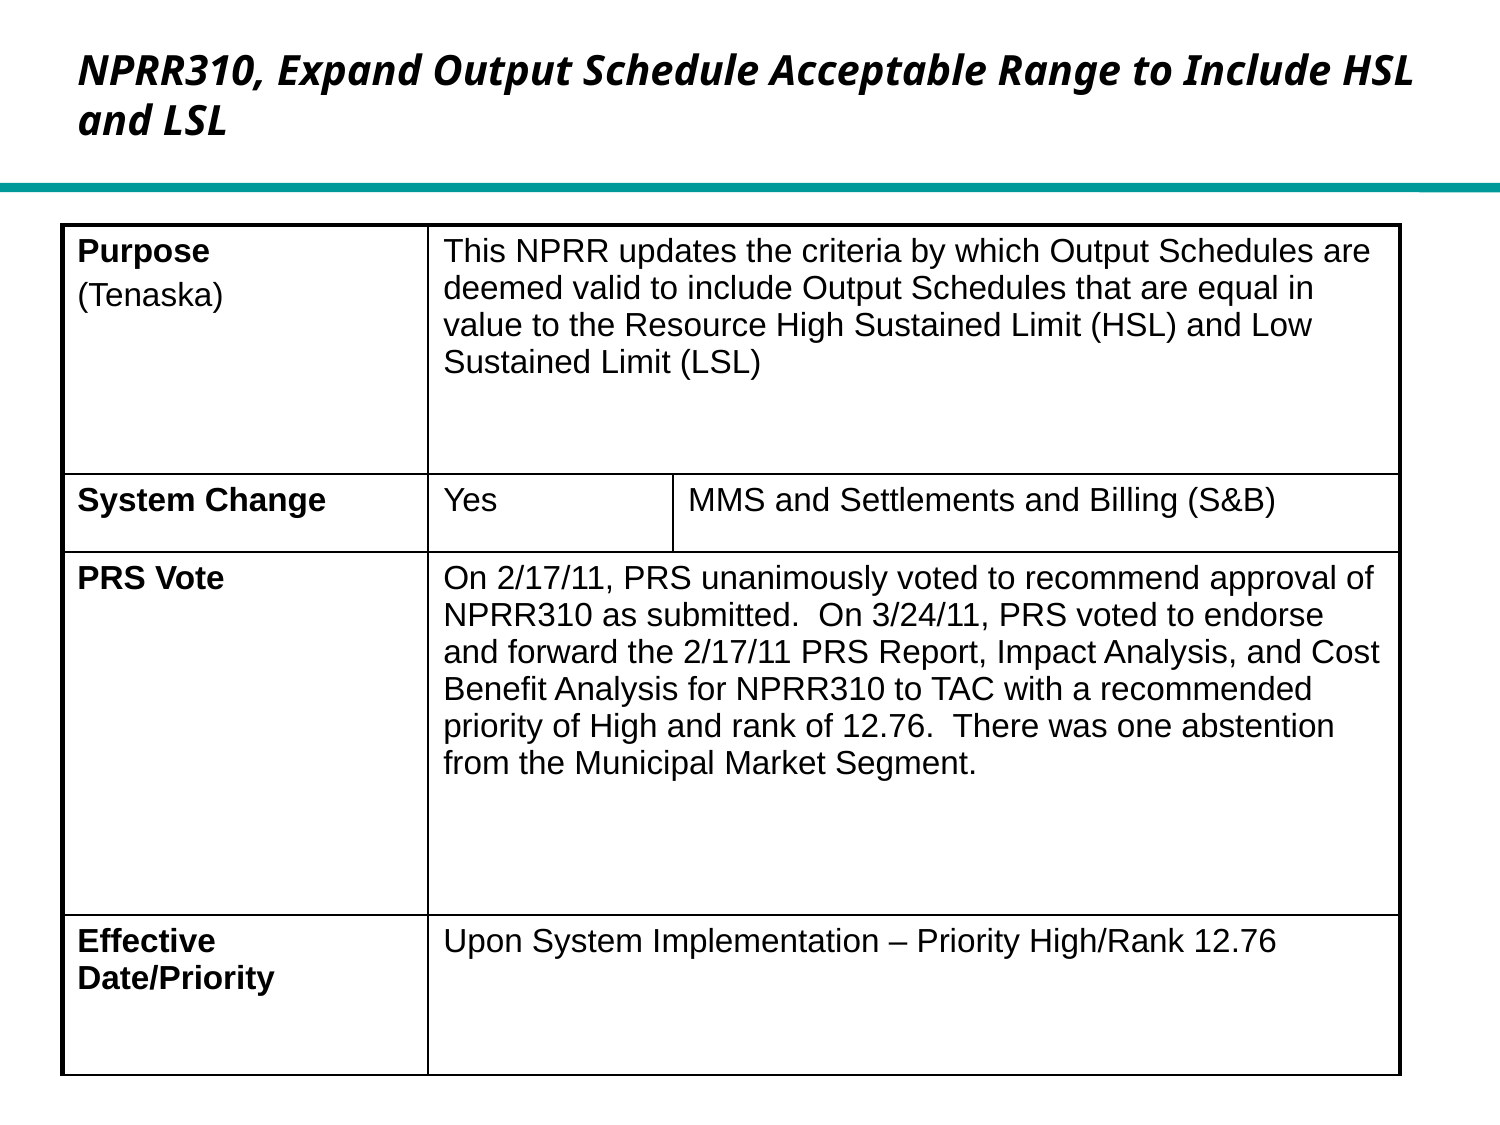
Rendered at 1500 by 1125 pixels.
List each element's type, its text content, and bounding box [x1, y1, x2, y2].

table_cell MMS and Settlements and Billing (S&B) [674, 475, 1398, 551]
table_cell PRS Vote [65, 553, 427, 914]
table_cell Yes [429, 475, 672, 551]
table_cell System Change [65, 475, 427, 551]
table_header Purpose (Tenaska) [65, 227, 427, 473]
table_cell On 2/17/11, PRS unanimously voted to recommend approval of NPRR310 as submitted. On 3/24/11, PRS voted to endorse and forward the 2/17/11 PRS Report, Impact Analysis, and Cost Benefit Analysis for NPRR310 to TAC with a recommended priority of High and rank of 12.76. There was one abstention from the Municipal Market Segment. [429, 553, 1398, 914]
table_header This NPRR updates the criteria by which Output Schedules are deemed valid to include Output Schedules that are equal in value to the Resource High Sustained Limit (HSL) and Low Sustained Limit (LSL) [429, 227, 1398, 473]
table_cell Effective Date/Priority [65, 916, 427, 1074]
table_cell Upon System Implementation – Priority High/Rank 12.76 [429, 916, 1398, 1074]
title NPRR310, Expand Output Schedule Acceptable Range to Include HSL and LSL [62, 37, 1500, 151]
